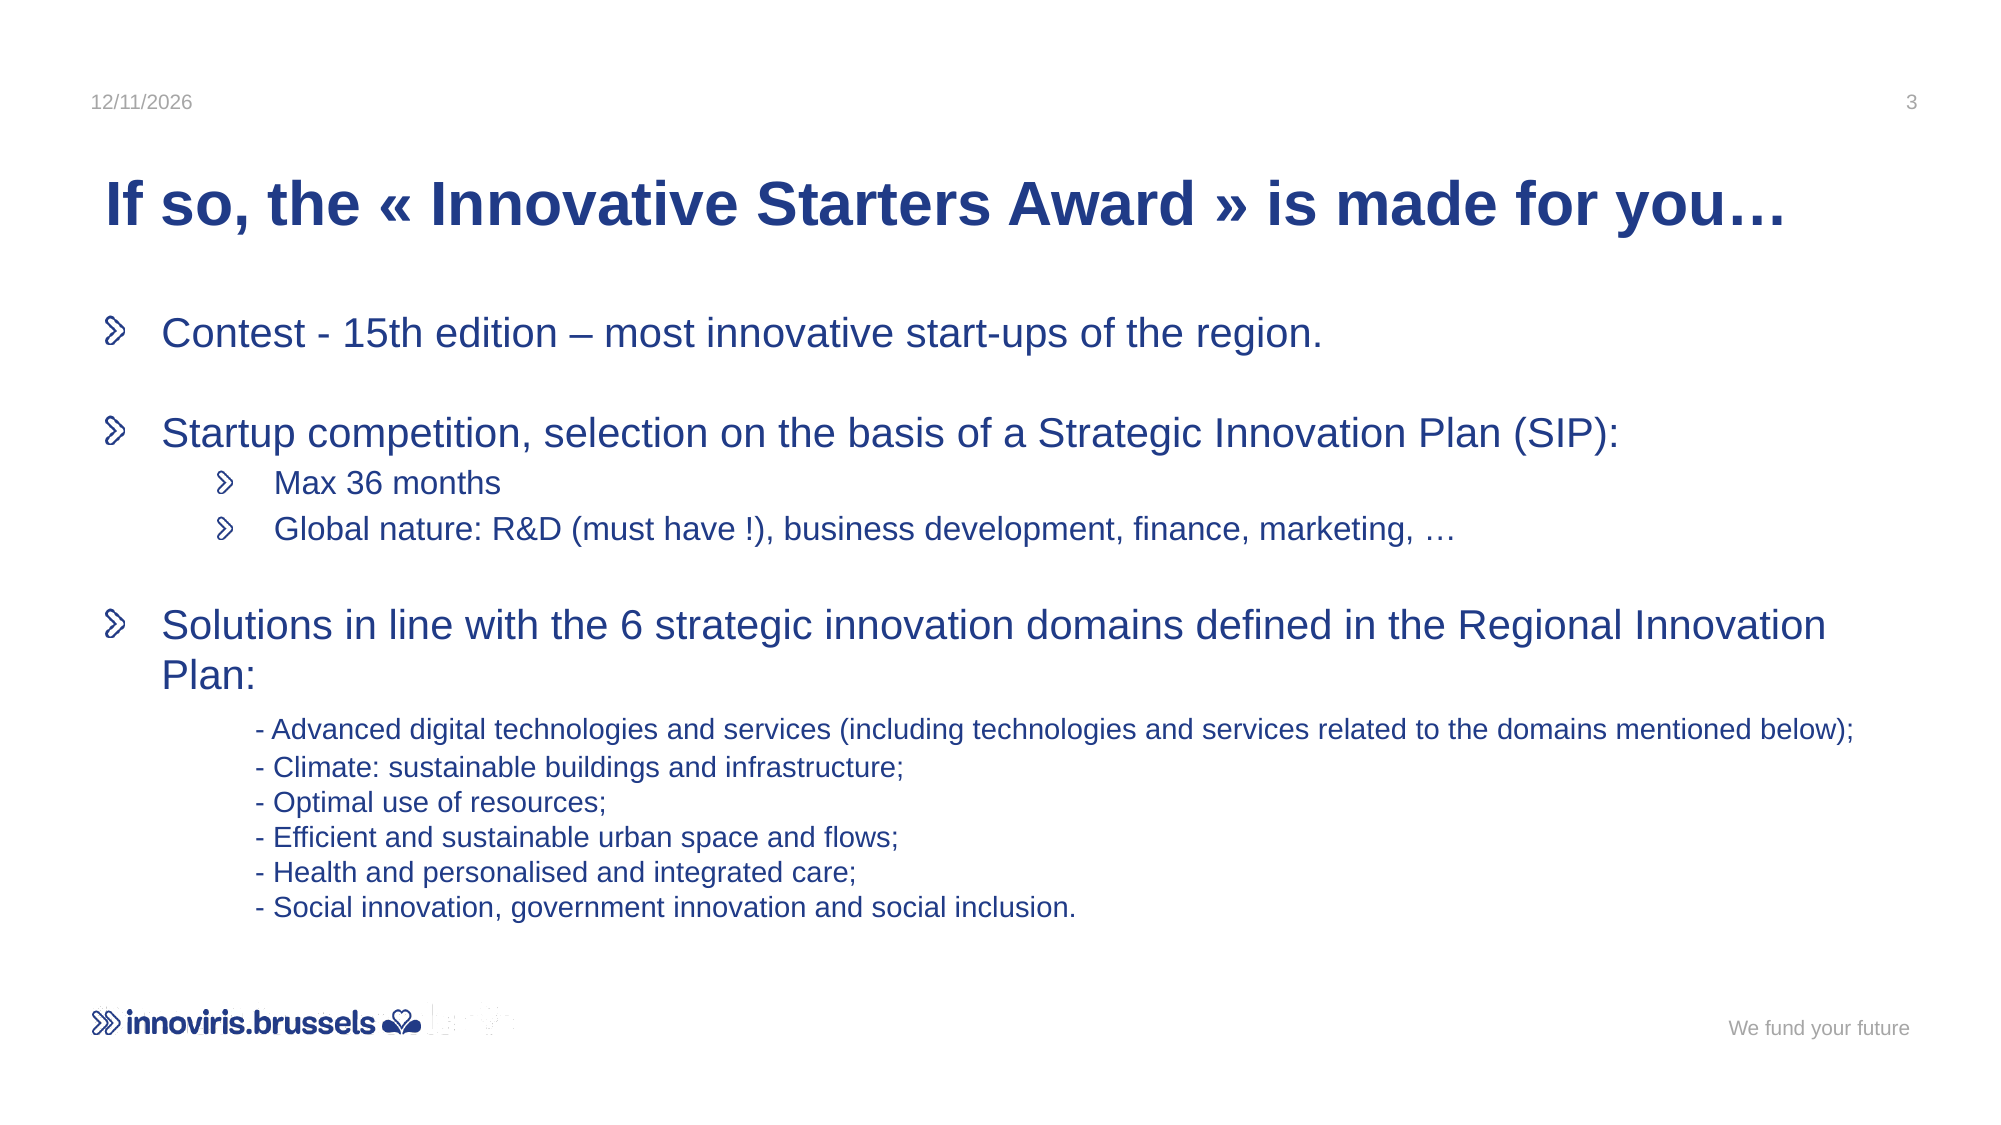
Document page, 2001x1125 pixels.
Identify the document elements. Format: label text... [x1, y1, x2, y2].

picture [217, 516, 233, 540]
picture [105, 608, 125, 638]
picture [105, 315, 125, 345]
slide_number 3 [1482, 70, 1933, 131]
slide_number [75, 70, 526, 131]
list Contest - 15th edition – most innovative start-ups of the region. Startup competition, selection on the basis of a Strategic Innovation Plan (SIP): Max 36 months Global nature: R&D (must have !), business development, finance, marketing, … Solutions in line with the 6 strategic innovation domains defined in the Regional Innovation Plan: - Advanced digital technologies and services (including technologies and services related to the domains mentioned below); - Climate: sustainable buildings and infrastructure; - Optimal use of resources; - Efficient and sustainable urban space and flows; - Health and personalised and integrated care; - Social innovation, government innovation and social inclusion. [90, 297, 1910, 1038]
list If so, the « Innovative Starters Award » is made for you… [90, 155, 1910, 247]
picture [217, 470, 233, 494]
picture [105, 415, 125, 445]
footer We fund your future [1250, 996, 1926, 1057]
